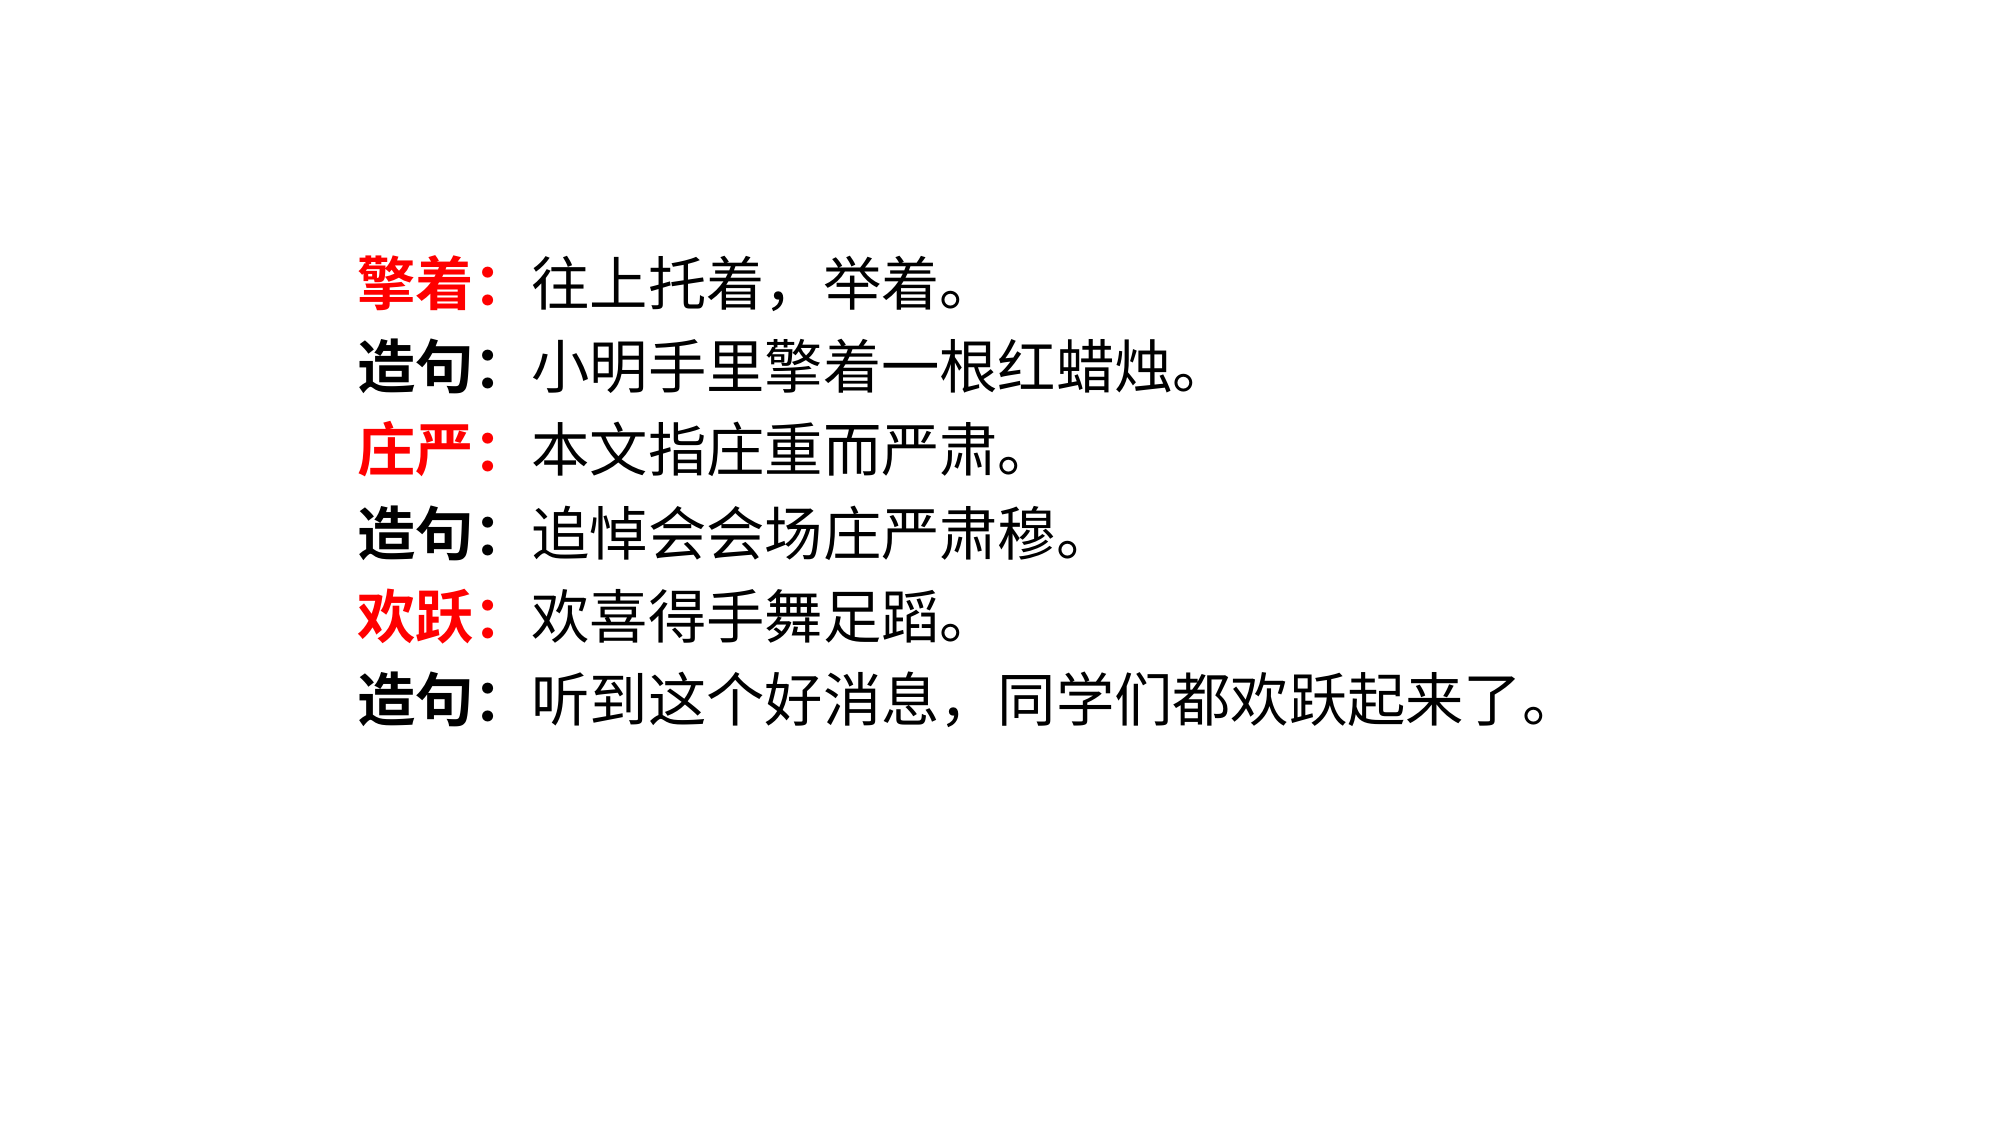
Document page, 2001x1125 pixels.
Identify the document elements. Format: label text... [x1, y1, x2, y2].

text_box 擎着：往上托着，举着。 造句：小明手里擎着一根红蜡烛。 庄严：本文指庄重而严肃。 造句：追悼会会场庄严肃穆。 欢跃：欢喜得手舞足蹈。 造句：听到这个好消息，同学们都欢跃起来了。 [342, 226, 1599, 825]
